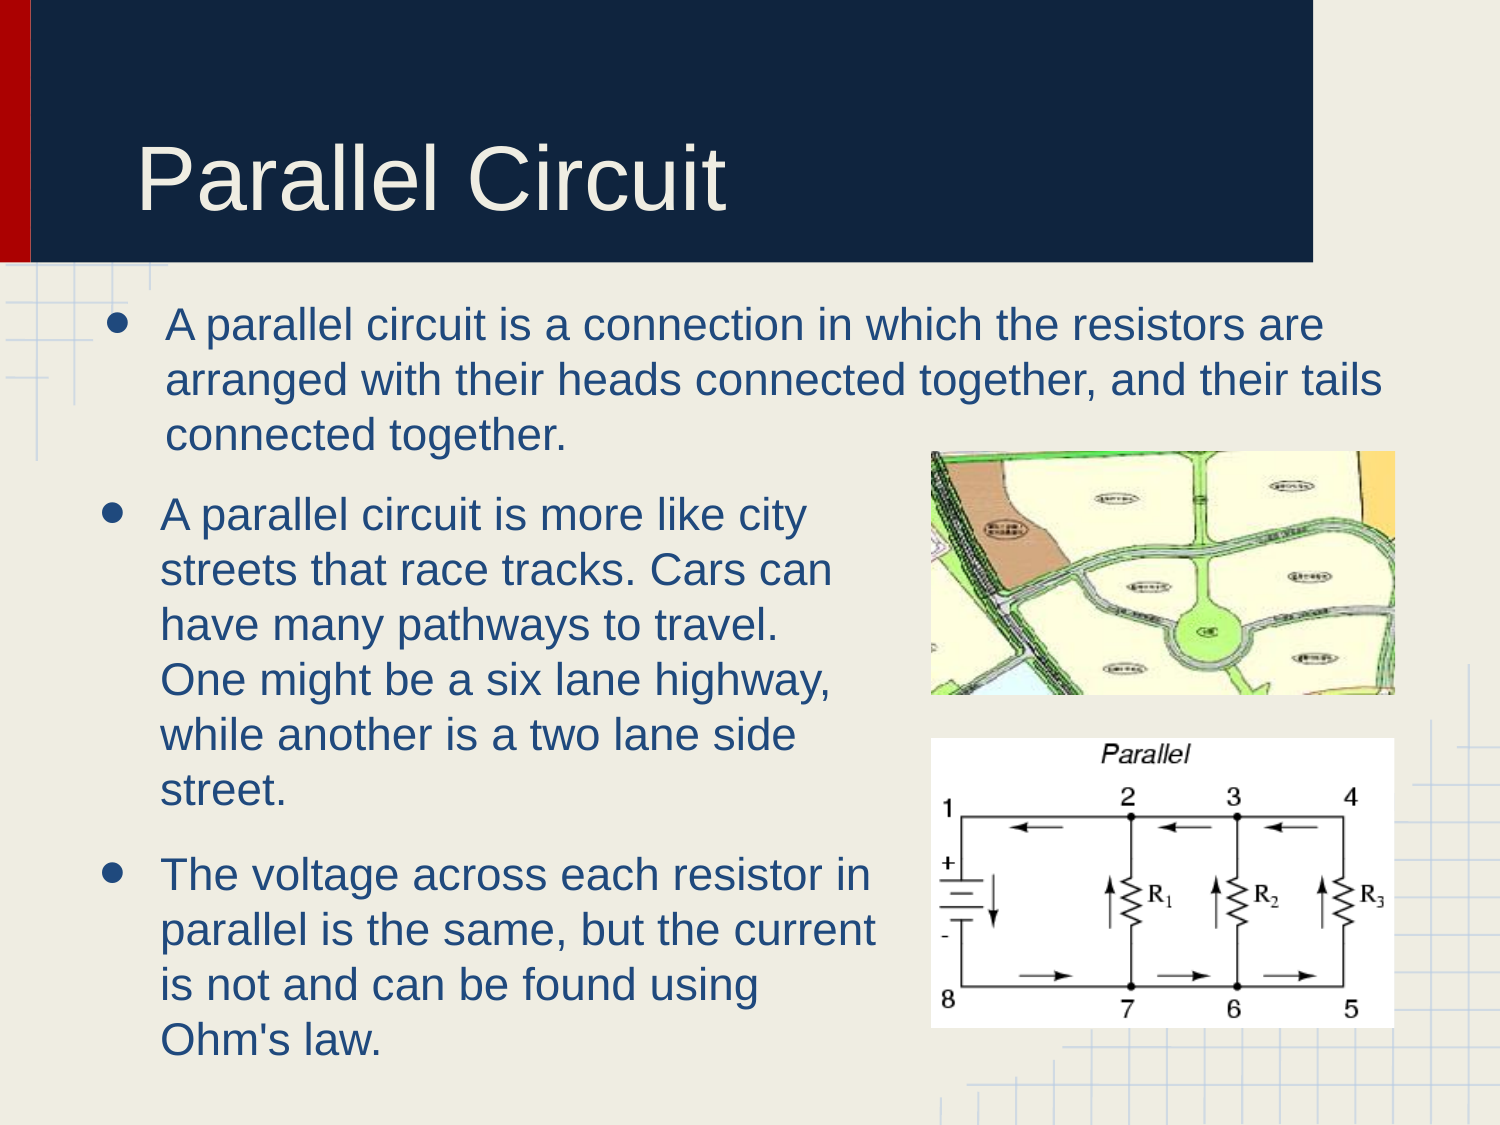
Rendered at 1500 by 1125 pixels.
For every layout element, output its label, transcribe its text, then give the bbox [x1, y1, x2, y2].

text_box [930, 451, 1396, 1028]
title Parallel Circuit [75, 25, 1276, 244]
text_box A parallel circuit is more like city streets that race tracks. Cars can have many pathways to travel. One might be a six lane highway, while another is a two lane side street. The voltage across each resistor in parallel is the same, but the current is not and can be found using Ohm's law. [70, 414, 893, 1080]
list A parallel circuit is a connection in which the resistors are arranged with their heads connected together, and their tails connected together. [75, 279, 1425, 948]
